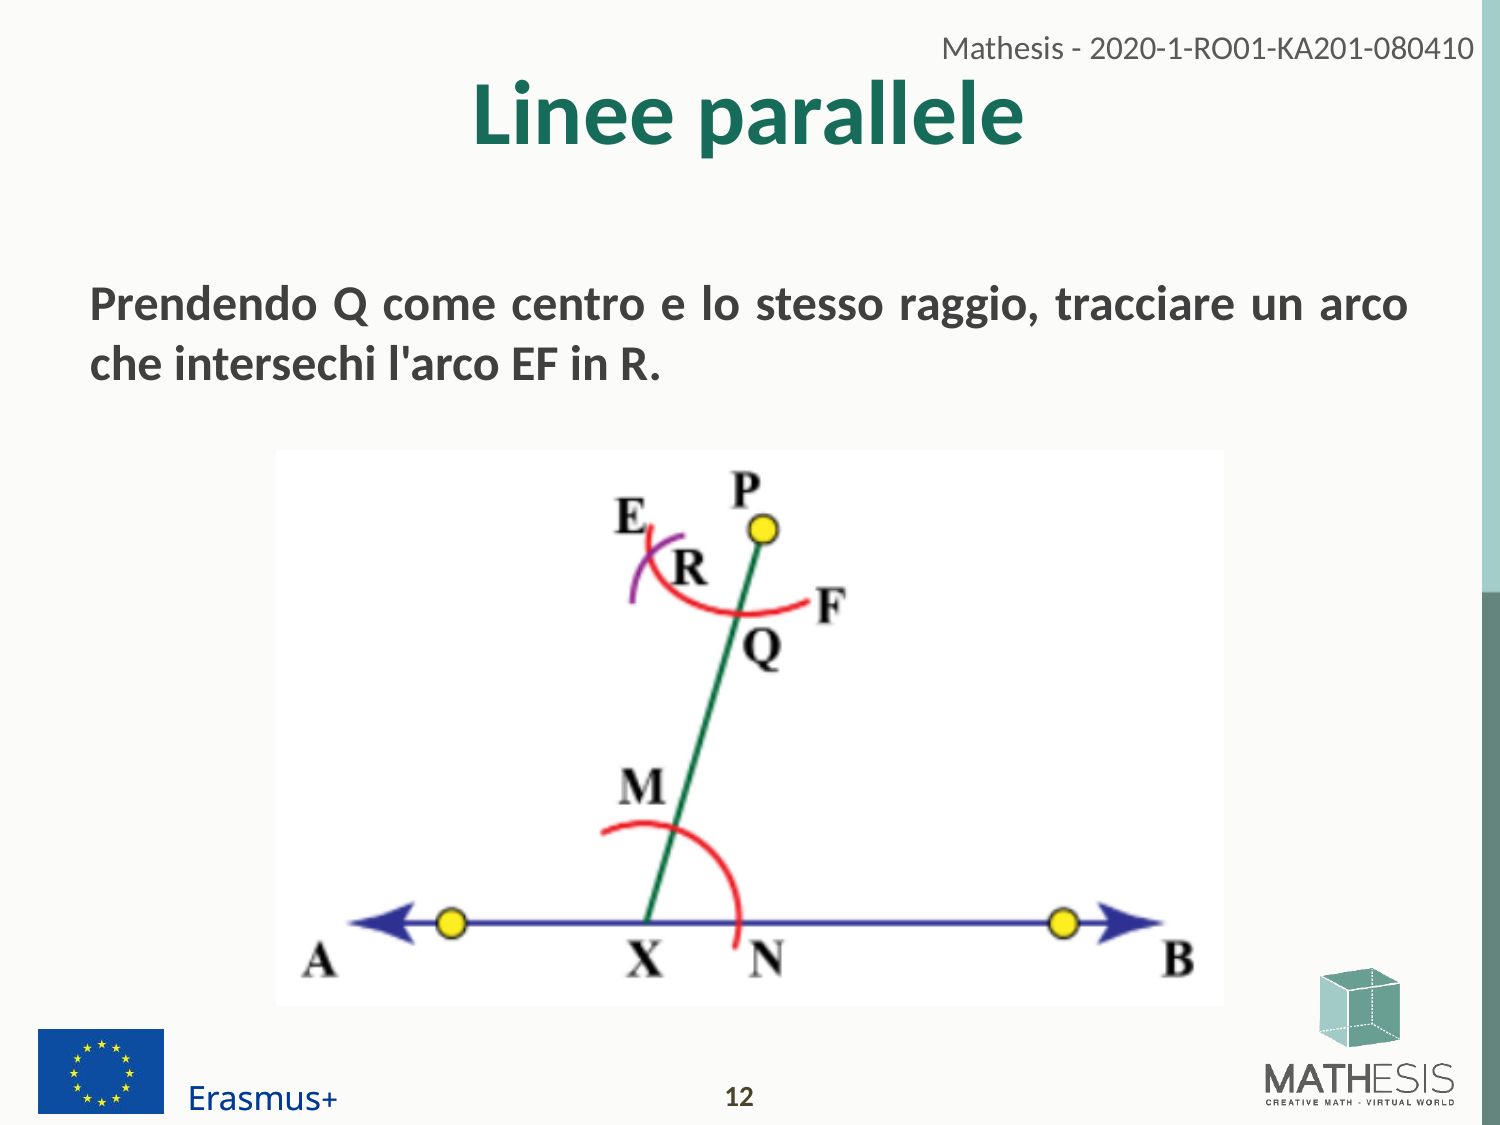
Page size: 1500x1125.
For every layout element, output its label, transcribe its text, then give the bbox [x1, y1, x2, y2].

title Linee parallele [75, 45, 1425, 233]
picture [276, 450, 1224, 1006]
list Prendendo Q come centro e lo stesso raggio, tracciare un arco che intersechi l'arco EF in R. [75, 262, 1425, 398]
picture [38, 1029, 164, 1114]
